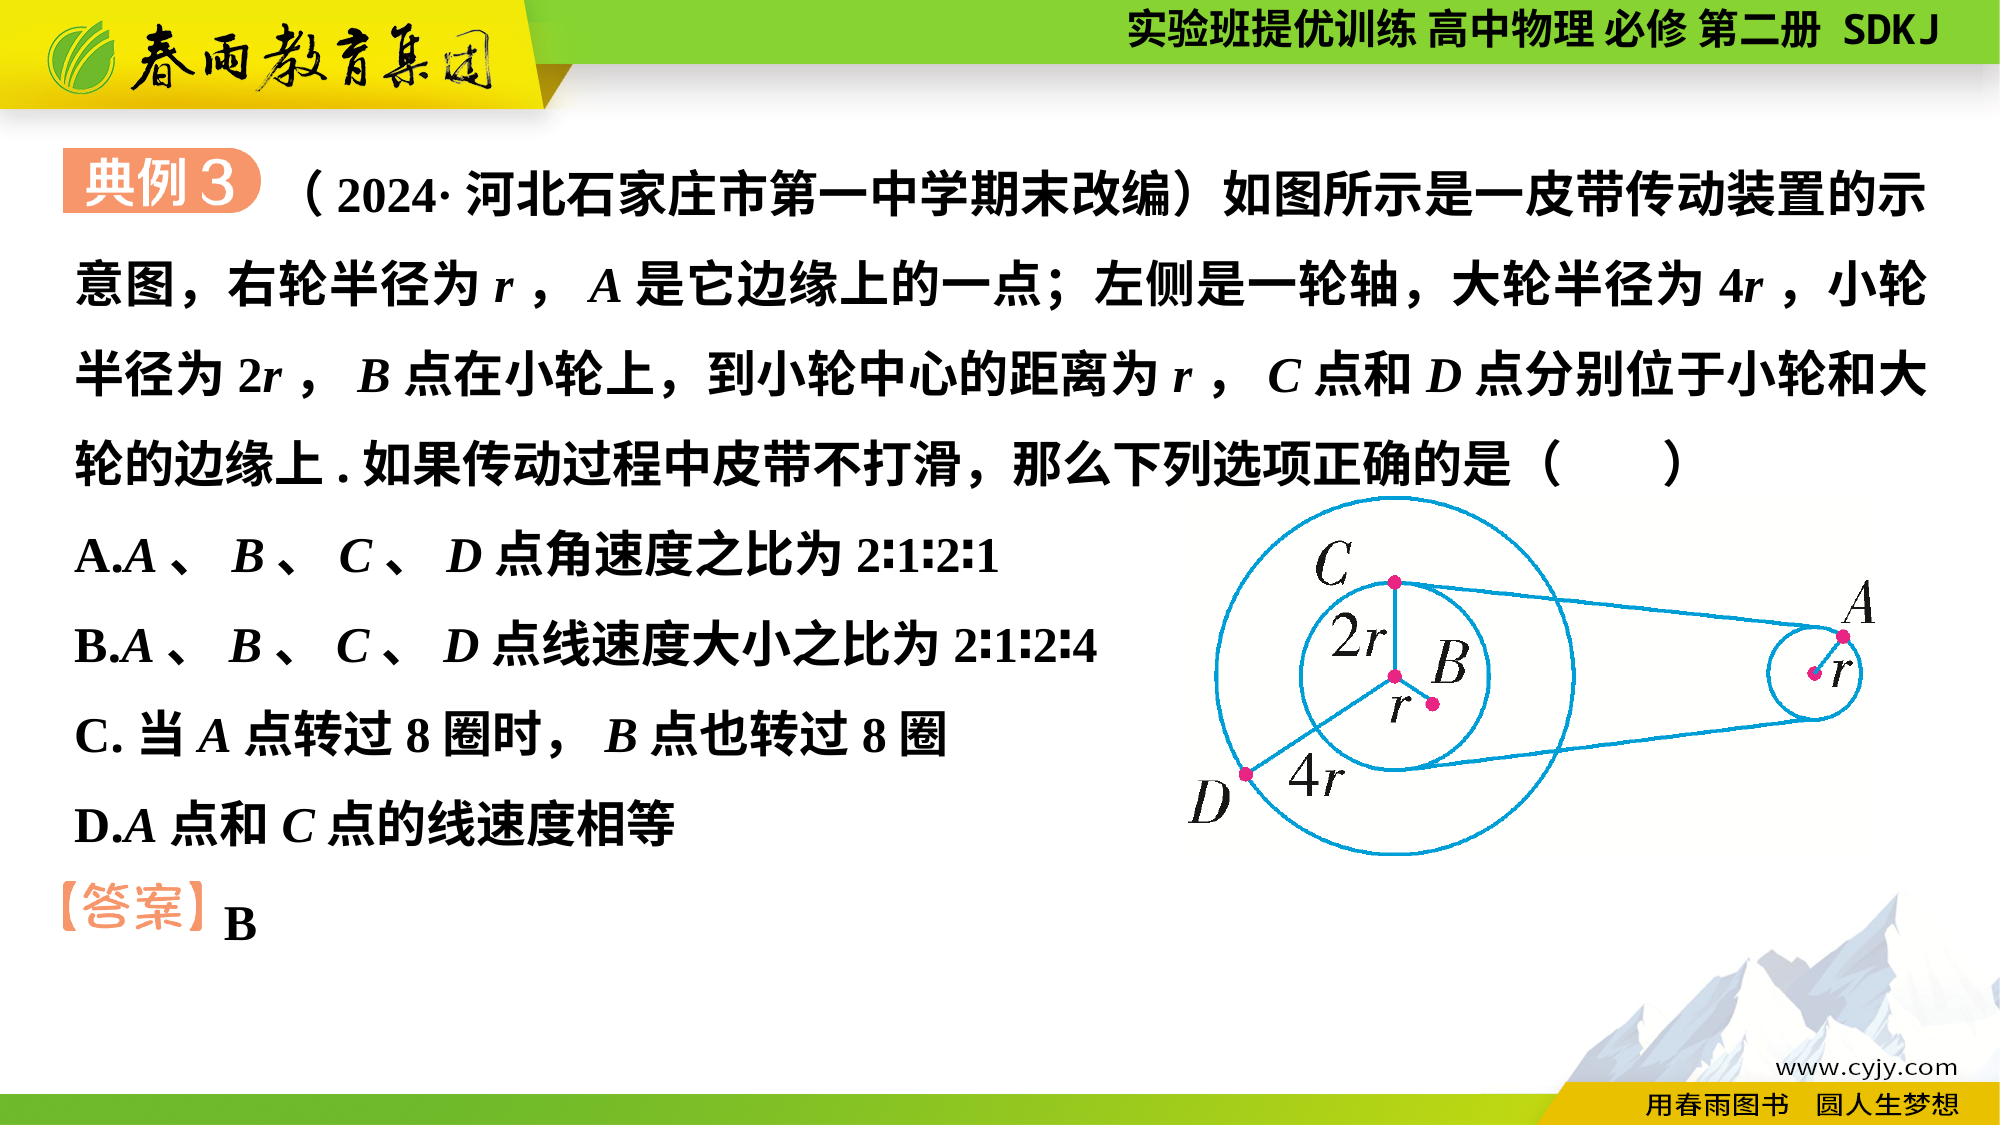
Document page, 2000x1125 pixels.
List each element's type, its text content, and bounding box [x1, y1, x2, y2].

picture [0, 0, 2000, 1125]
text_box B [208, 852, 272, 958]
list （2024·河北石家庄市第一中学期末改编）如图所示是一皮带传动装置的示意图，右轮半径为r，A是它边缘上的一点；左侧是一轮轴，大轮半径为4r，小轮半径为2r，B点在小轮上，到小轮中心的距离为r，C点和D点分别位于小轮和大轮的边缘上.如果传动过程中皮带不打滑，那么下列选项正确的是（ ） A.A、B、C、D点角速度之比为2∶1∶2∶1 B.A、B、C、D点线速度大小之比为2∶1∶2∶4 C.当A点转过8圈时，B点也转过8圈 D.A点和C点的线速度相等 [59, 125, 1944, 868]
